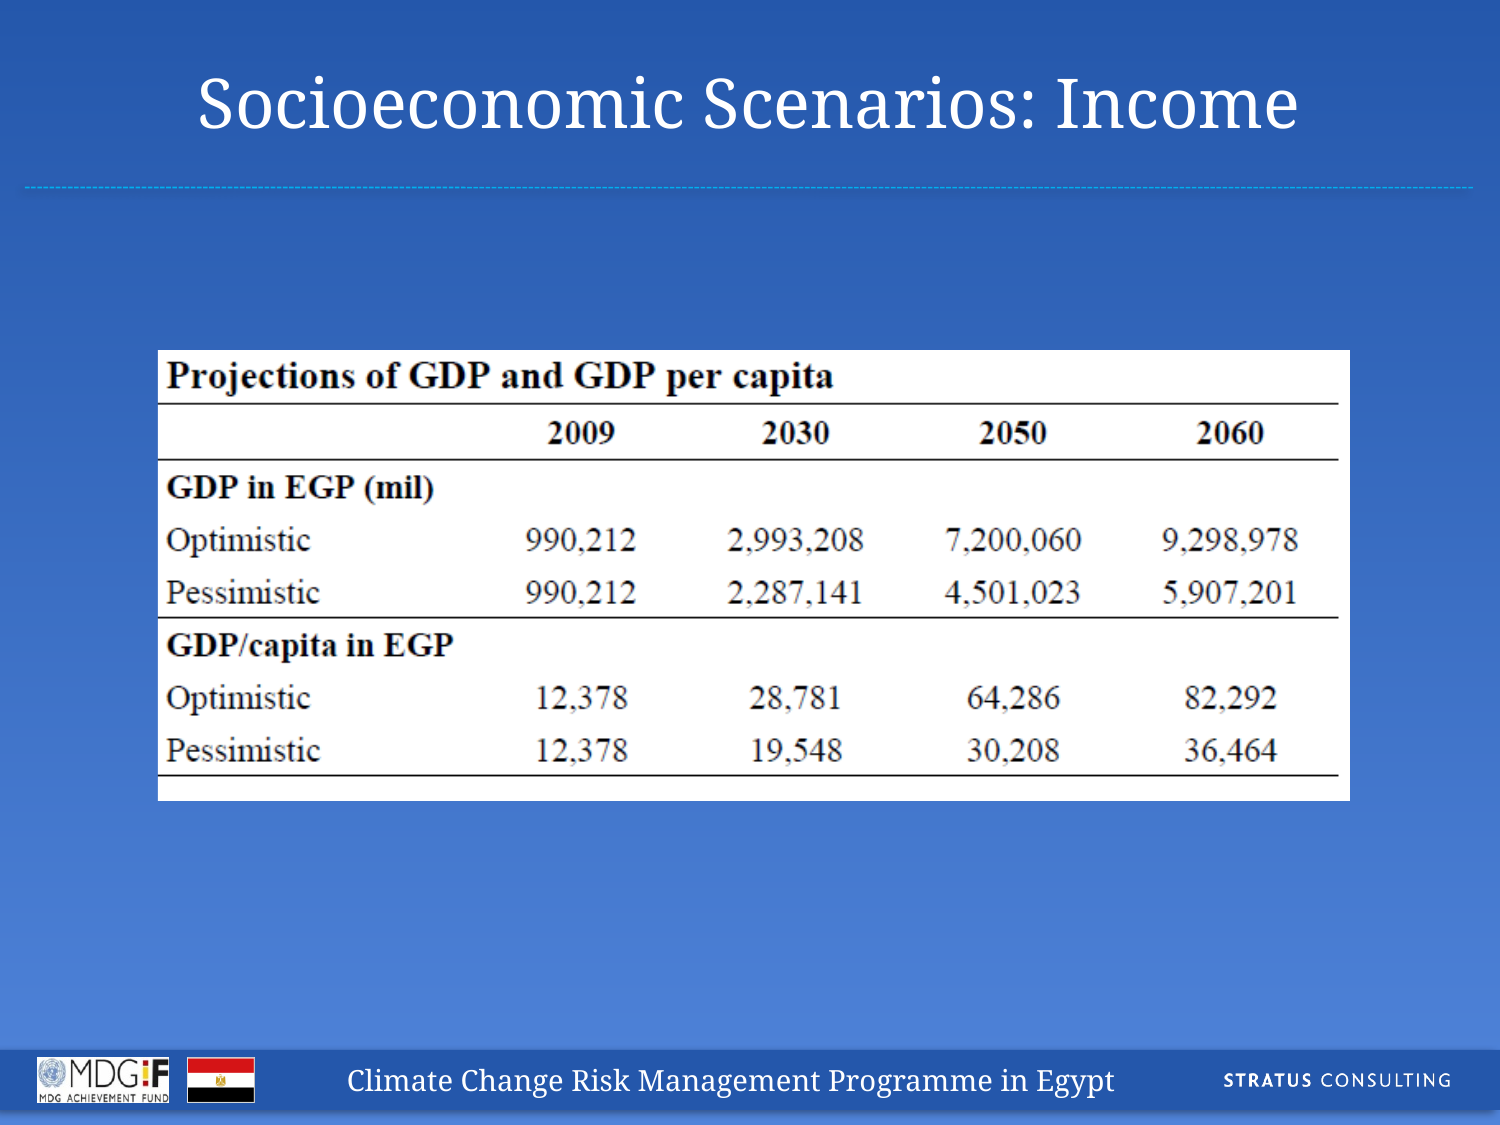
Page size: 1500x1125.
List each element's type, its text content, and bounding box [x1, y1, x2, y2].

picture [1224, 1073, 1450, 1087]
title Socioeconomic Scenarios: Income [112, 0, 1388, 150]
picture [157, 349, 1351, 801]
picture [187, 1057, 255, 1103]
picture [37, 1057, 169, 1103]
